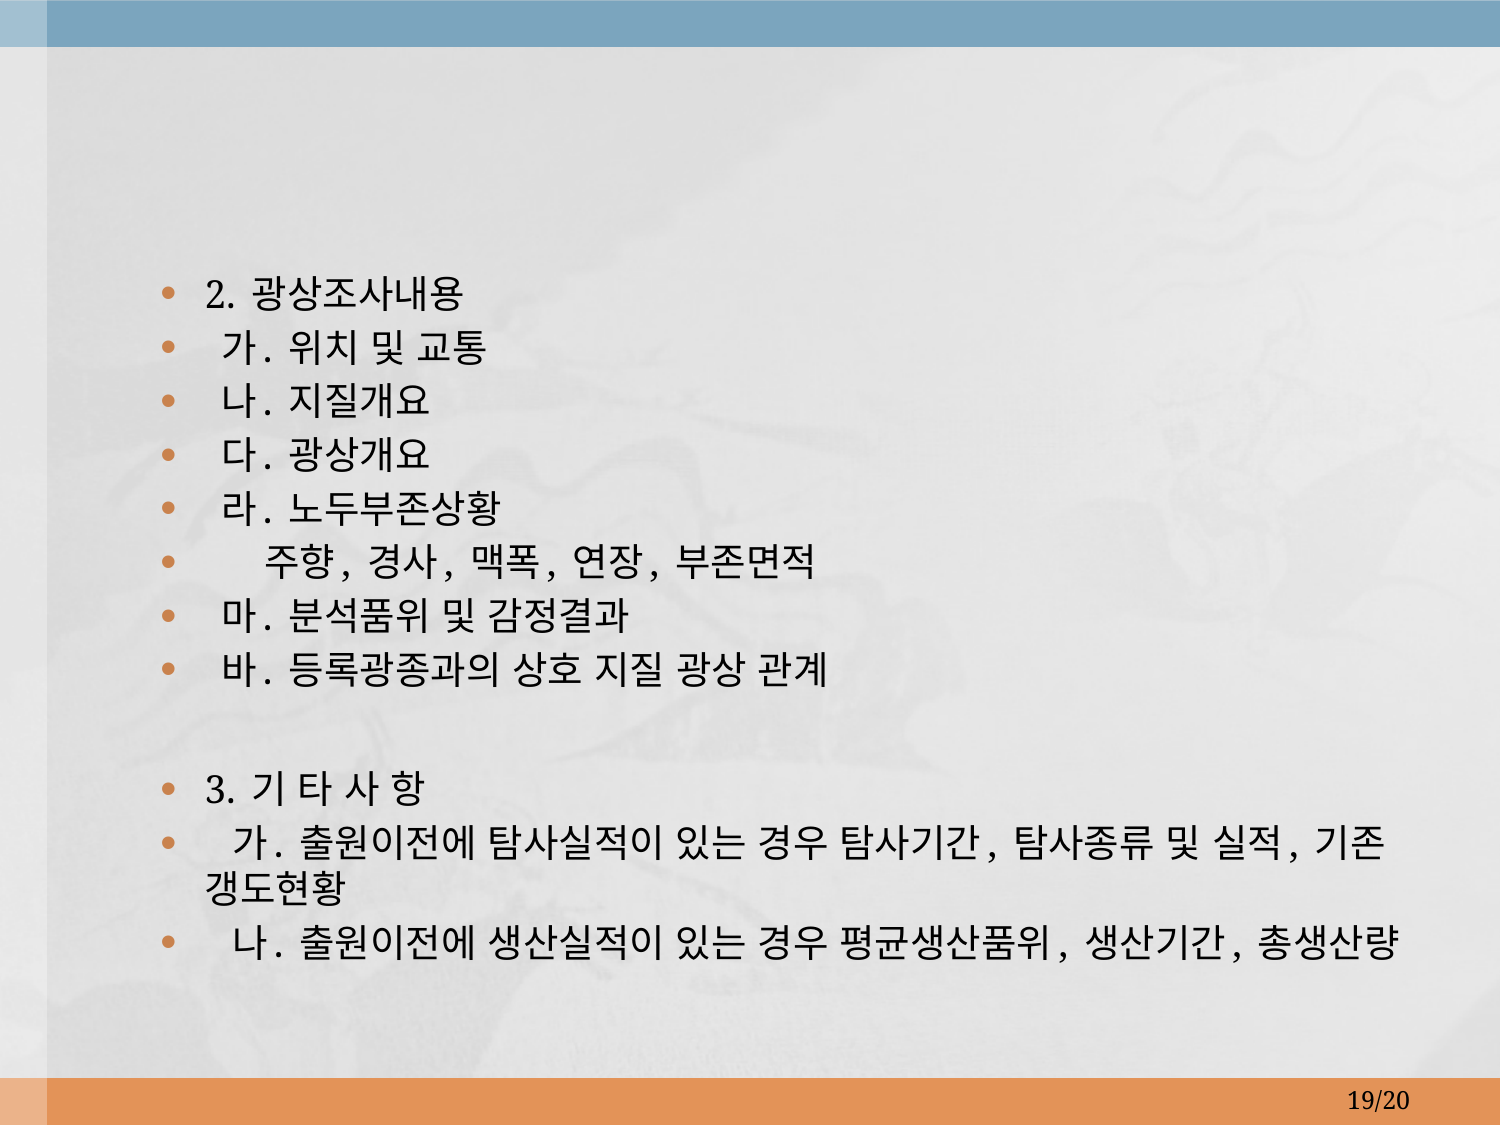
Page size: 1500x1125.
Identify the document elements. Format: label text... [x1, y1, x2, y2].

slide_number 19 [1074, 1078, 1425, 1125]
list 2. 광상조사내용 가. 위치 및 교통 나. 지질개요 다. 광상개요 라. 노두부존상황 주향, 경사, 맥폭, 연장, 부존면적 마. 분석품위 및 감정결과 바. 등록광종과의 상호 지질 광상 관계 3. 기 타 사 항 가. 출원이전에 탐사실적이 있는 경우 탐사기간, 탐사종류 및 실적, 기존 갱도현황 나. 출원이전에 생산실적이 있는 경우 평균생산품위, 생산기간, 총생산량 [75, 262, 1425, 1005]
